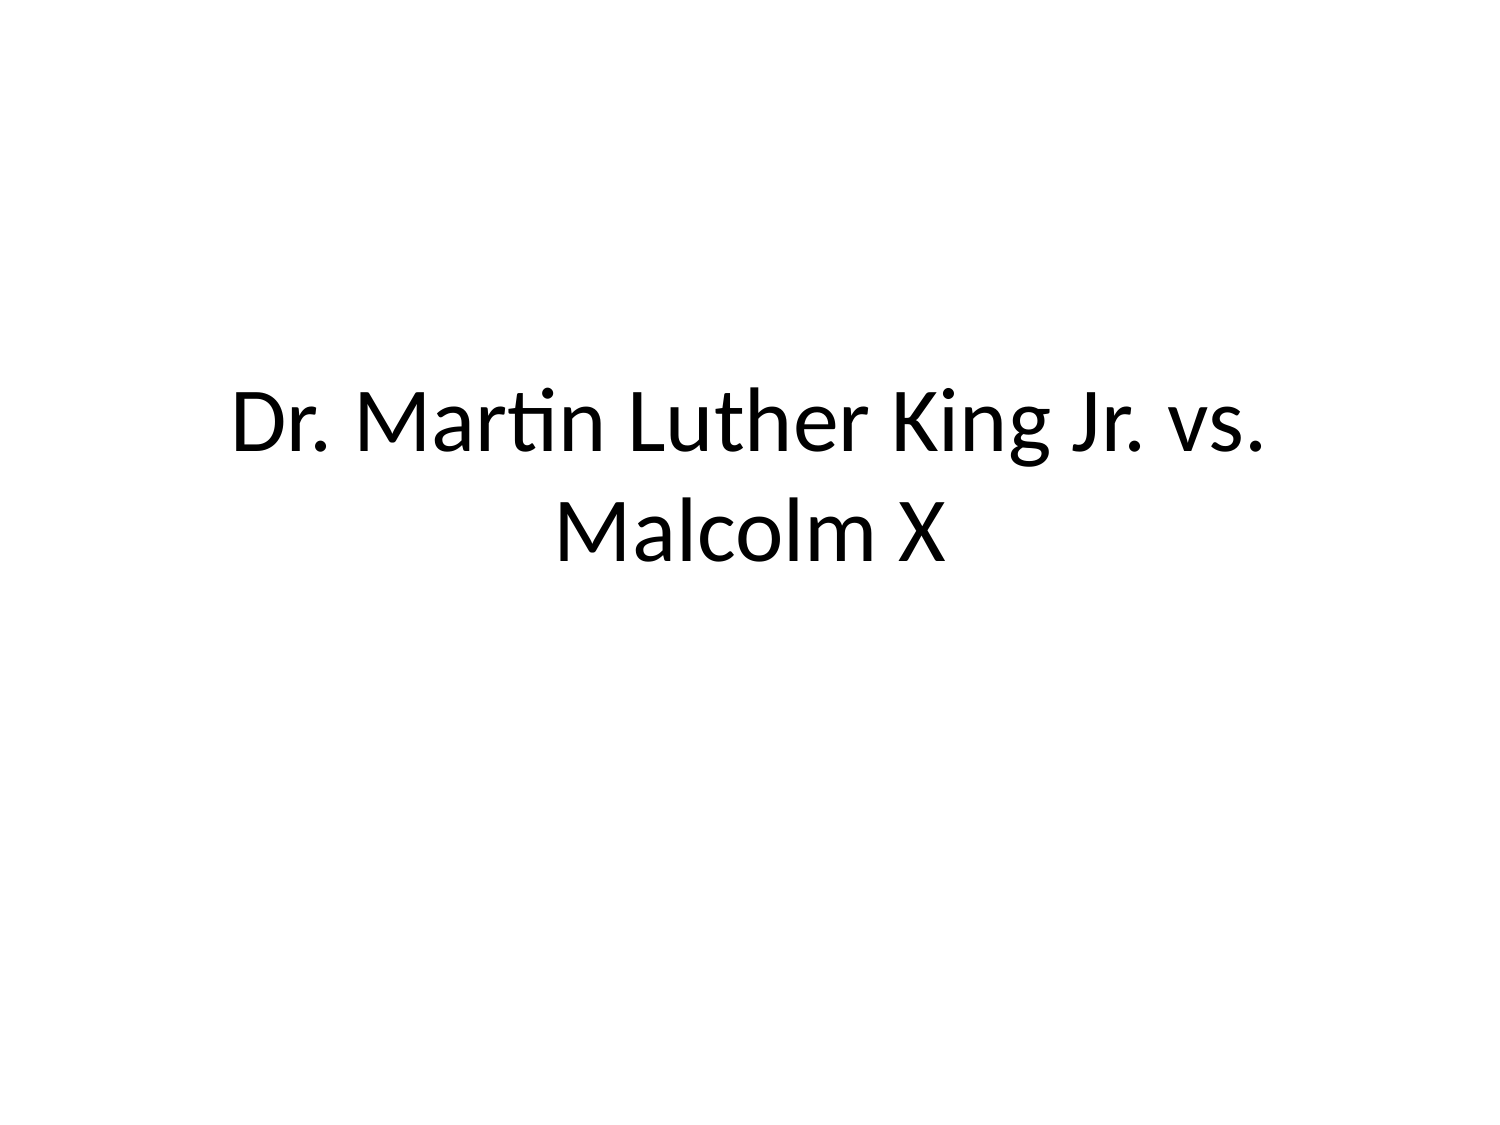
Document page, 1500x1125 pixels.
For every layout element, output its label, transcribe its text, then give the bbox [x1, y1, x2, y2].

title Dr. Martin Luther King Jr. vs. Malcolm X [112, 349, 1388, 591]
